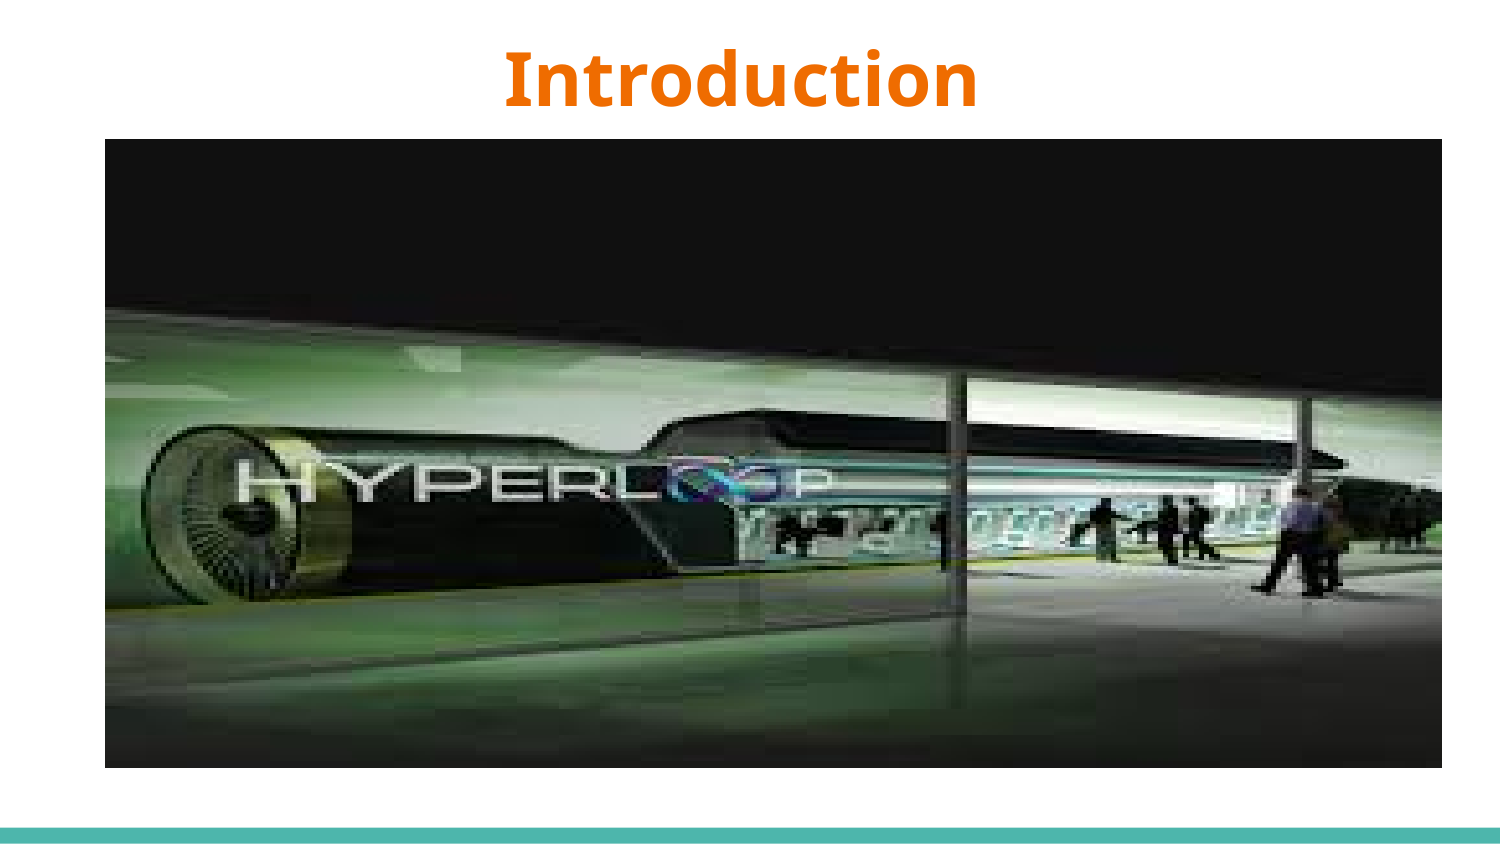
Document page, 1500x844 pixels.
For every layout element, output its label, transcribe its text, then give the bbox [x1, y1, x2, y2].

title Introduction [44, 16, 1442, 133]
picture [104, 139, 1442, 768]
